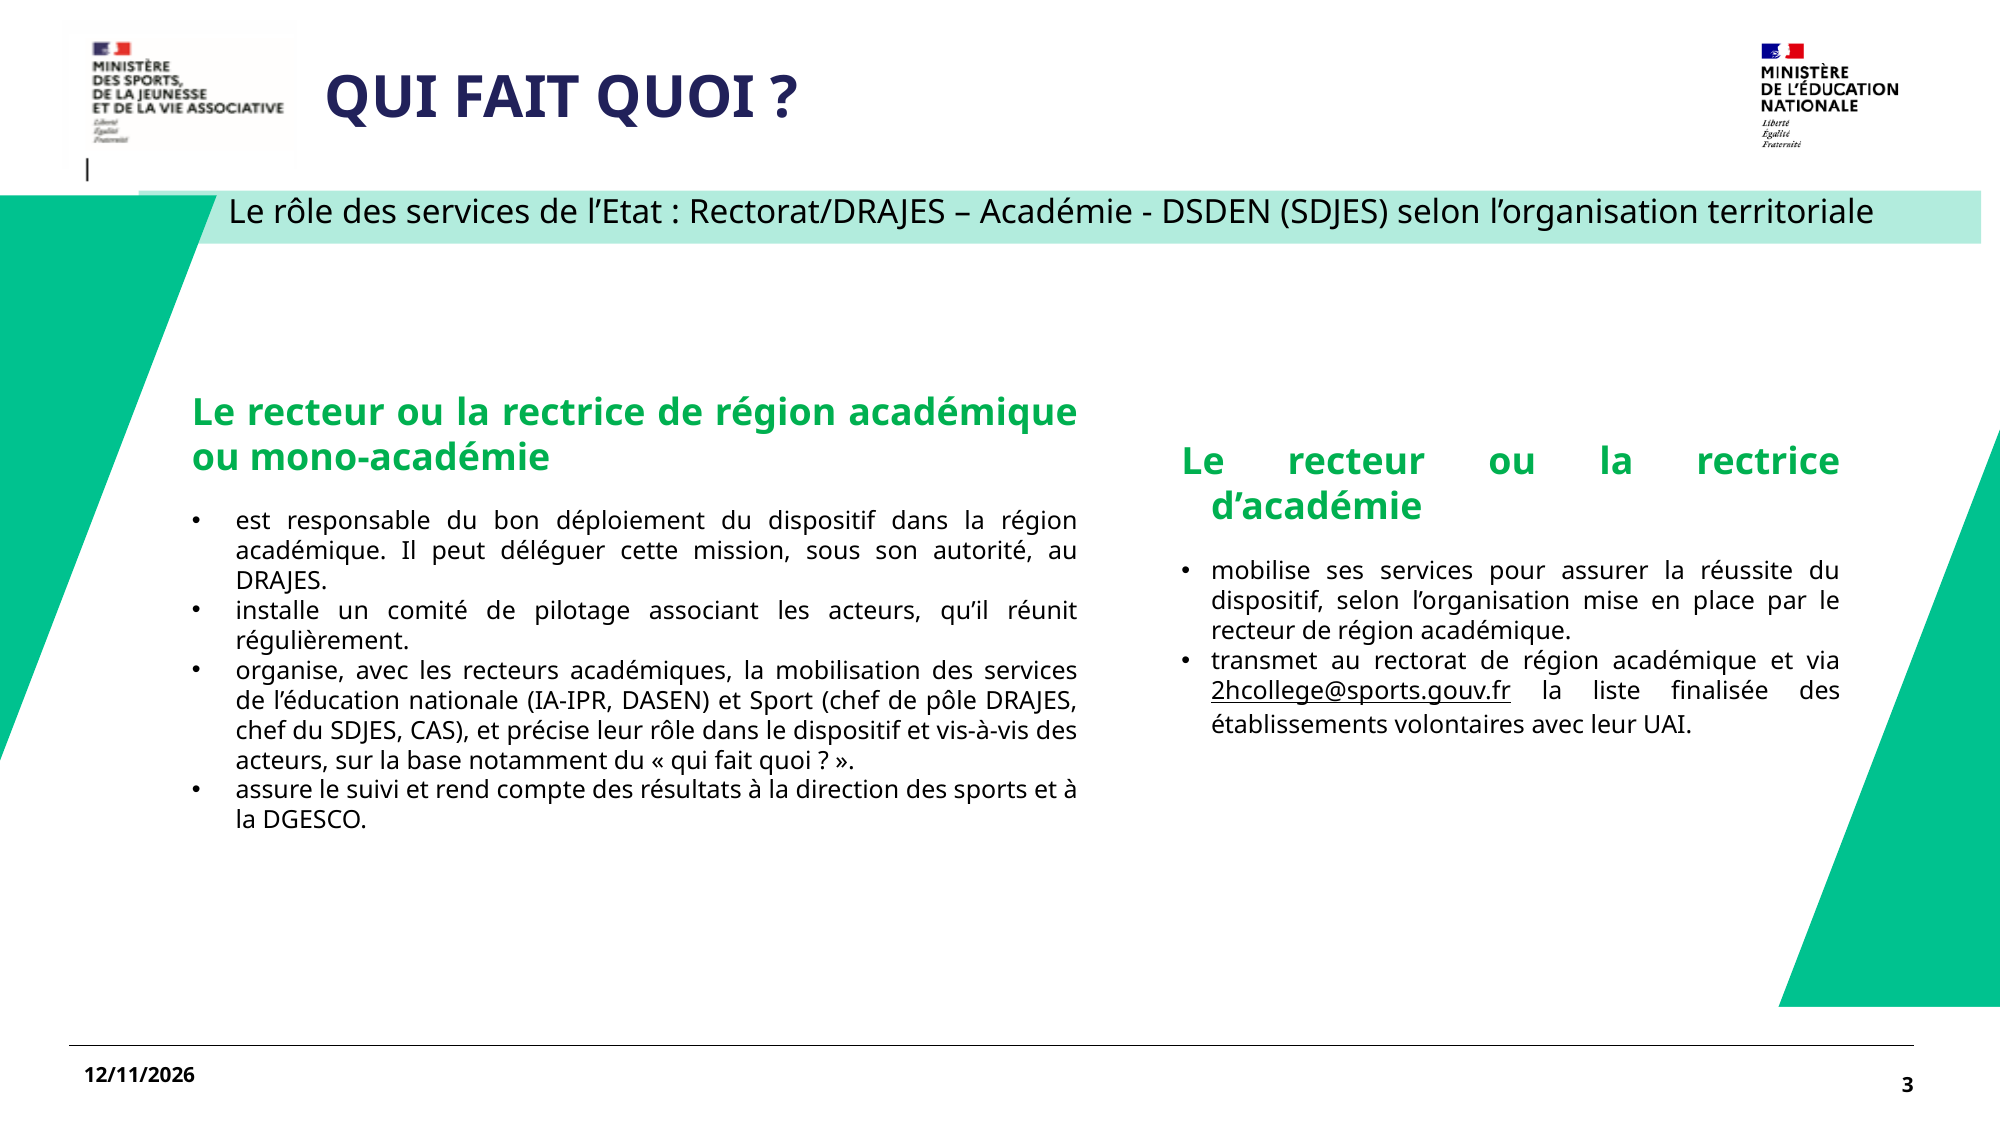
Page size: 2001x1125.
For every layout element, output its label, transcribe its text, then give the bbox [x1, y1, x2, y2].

text_box Le recteur ou la rectrice d’académie mobilise ses services pour assurer la réussite du dispositif, selon l’organisation mise en place par le recteur de région académique. transmet au rectorat de région académique et via 2hcollege@sports.gouv.fr la liste finalisée des établissements volontaires avec leur UAI. [1166, 429, 1856, 806]
text_box Le recteur ou la rectrice de région académique ou mono-académie est responsable du bon déploiement du dispositif dans la région académique. Il peut déléguer cette mission, sous son autorité, au DRAJES. installe un comité de pilotage associant les acteurs, qu’il réunit régulièrement. organise, avec les recteurs académiques, la mobilisation des services de l’éducation nationale (IA-IPR, DASEN) et Sport (chef de pôle DRAJES, chef du SDJES, CAS), et précise leur rôle dans le dispositif et vis-à-vis des acteurs, sur la base notamment du « qui fait quoi ? ». assure le suivi et rend compte des résultats à la direction des sports et à la DGESCO. [177, 380, 1094, 842]
slide_number 3 [1618, 1046, 1914, 1125]
picture [1743, 34, 1914, 157]
picture [62, 20, 297, 183]
title Qui fait quoi ? [306, 24, 1719, 173]
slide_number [69, 1046, 519, 1107]
text_box Le rôle des services de l’Etat : Rectorat/DRAJES – Académie - DSDEN (SDJES) selon l’organisation territoriale [138, 190, 1982, 244]
